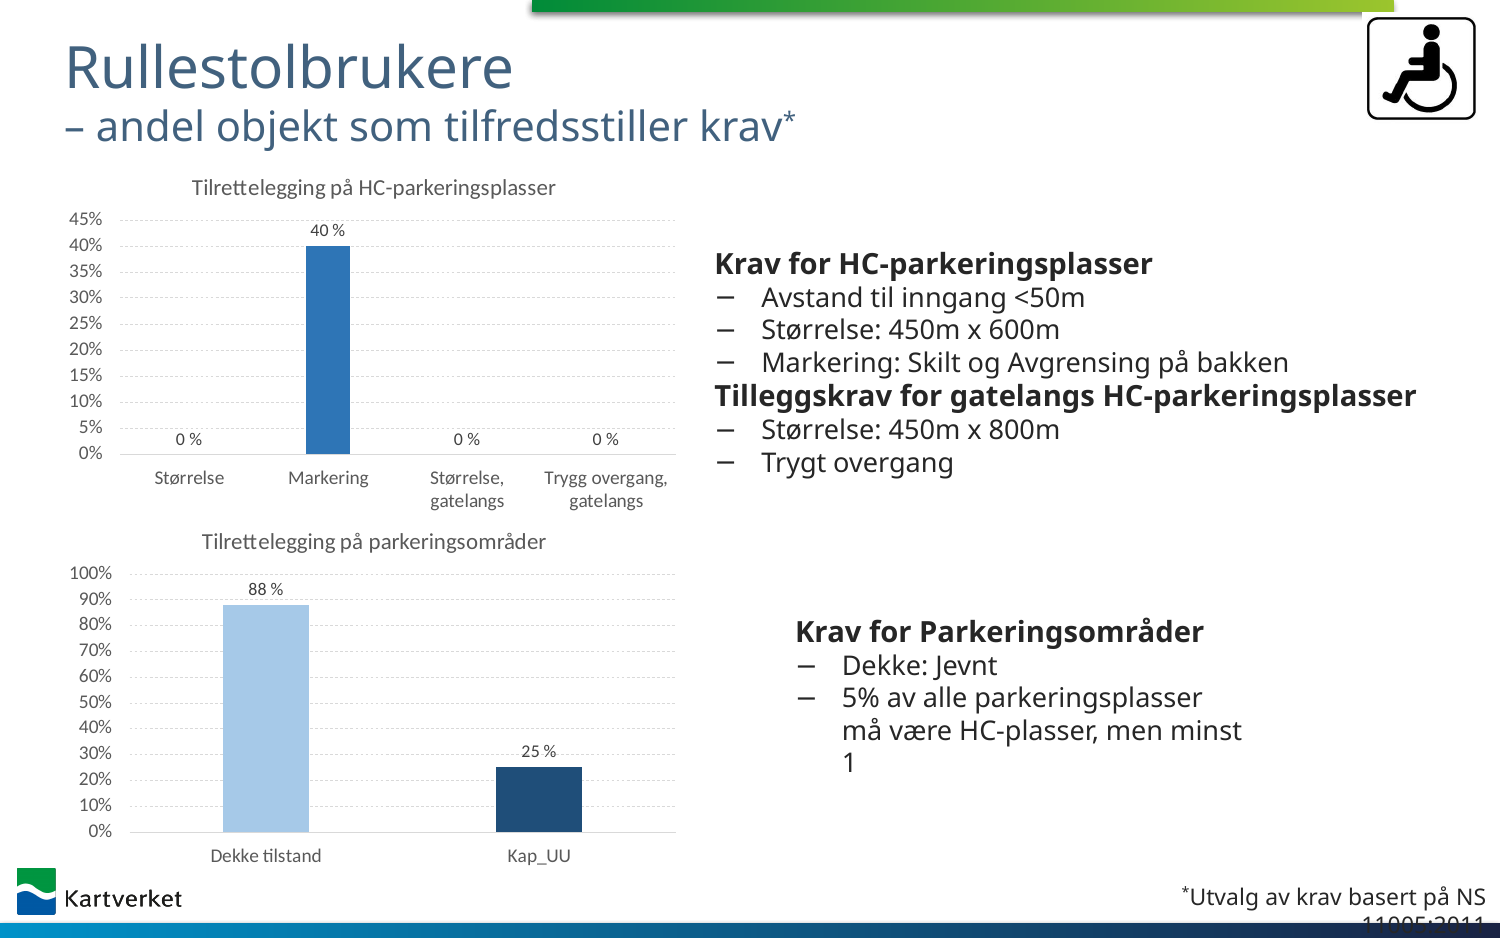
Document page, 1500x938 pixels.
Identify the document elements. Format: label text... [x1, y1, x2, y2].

picture [62, 520, 687, 874]
text_box Krav for HC-parkeringsplasser Avstand til inngang <50m Størrelse: 450m x 600m Markering: Skilt og Avgrensing på bakken Tilleggskrav for gatelangs HC-parkeringsplasser Størrelse: 450m x 800m Trygt overgang [699, 237, 1433, 485]
picture [1362, 12, 1481, 126]
picture [62, 166, 687, 519]
text_box *Utvalg av krav basert på NS 11005:2011 [1068, 873, 1500, 938]
text_box Krav for Parkeringsområder Dekke: Jevnt 5% av alle parkeringsplasser må være HC-plasser, men minst 1 [780, 605, 1261, 786]
text_box Rullestolbrukere – andel objekt som tilfredsstiller krav* [49, 25, 1431, 158]
